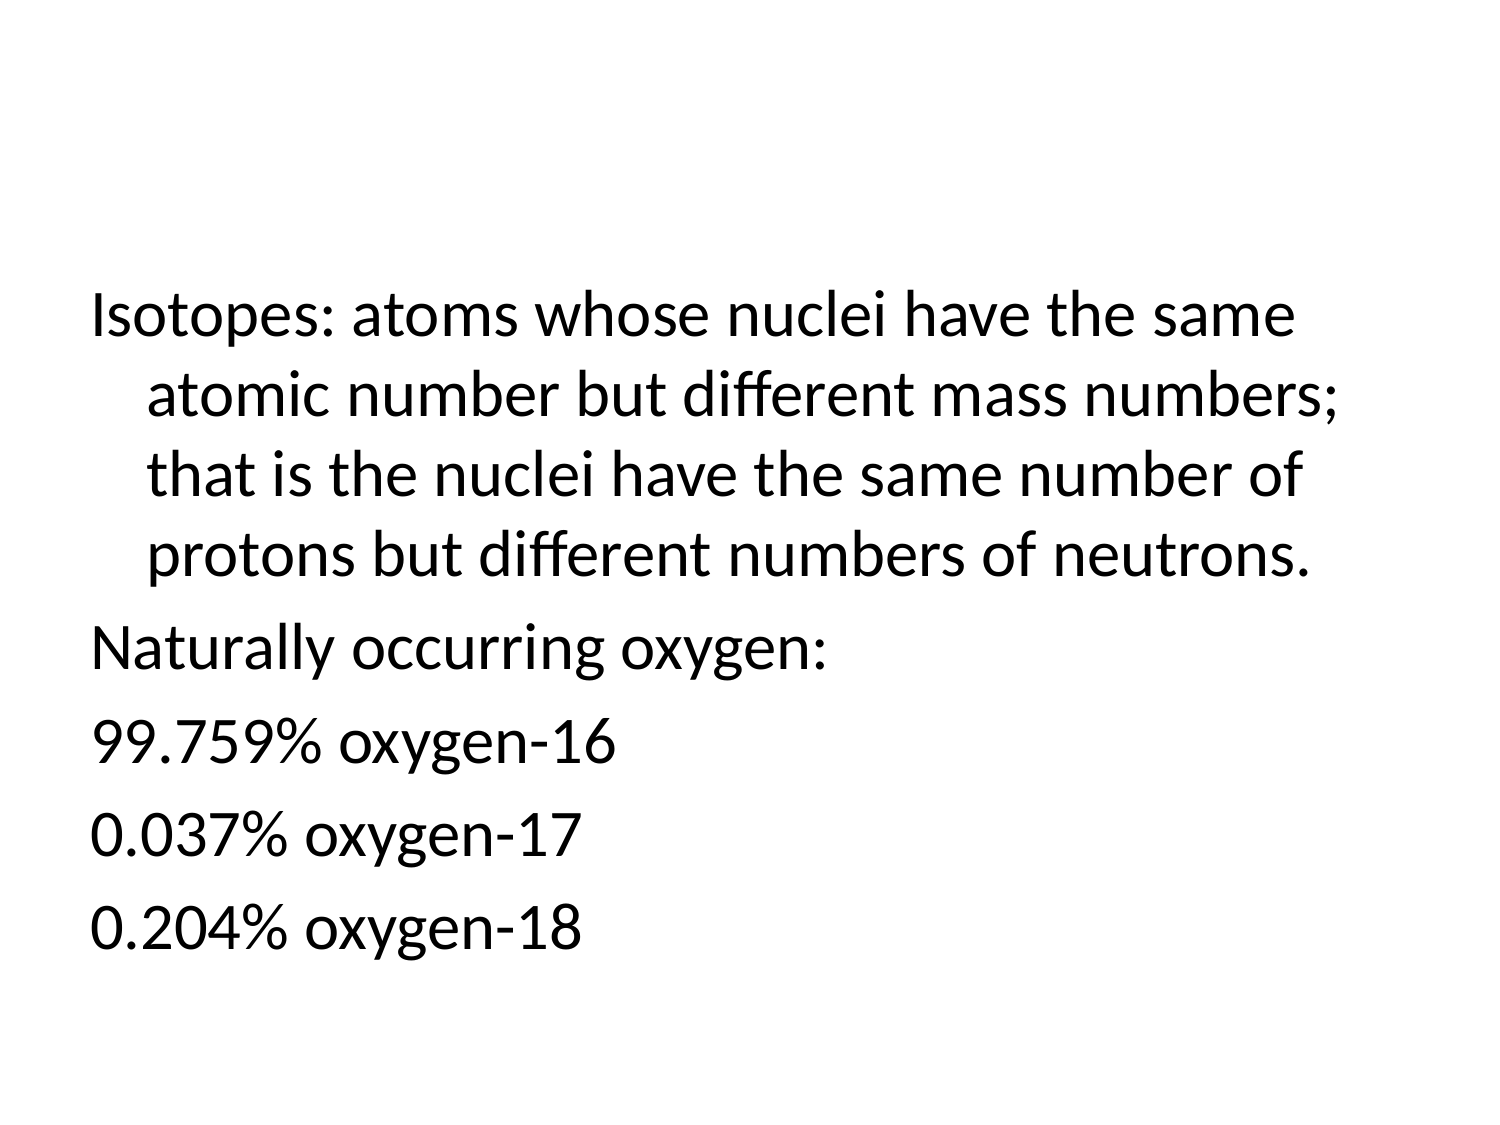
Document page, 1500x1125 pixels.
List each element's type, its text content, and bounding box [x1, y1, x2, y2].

list Isotopes: atoms whose nuclei have the same atomic number but different mass numbers; that is the nuclei have the same number of protons but different numbers of neutrons. Naturally occurring oxygen: 99.759% oxygen-16 0.037% oxygen-17 0.204% oxygen-18 [75, 262, 1425, 1005]
